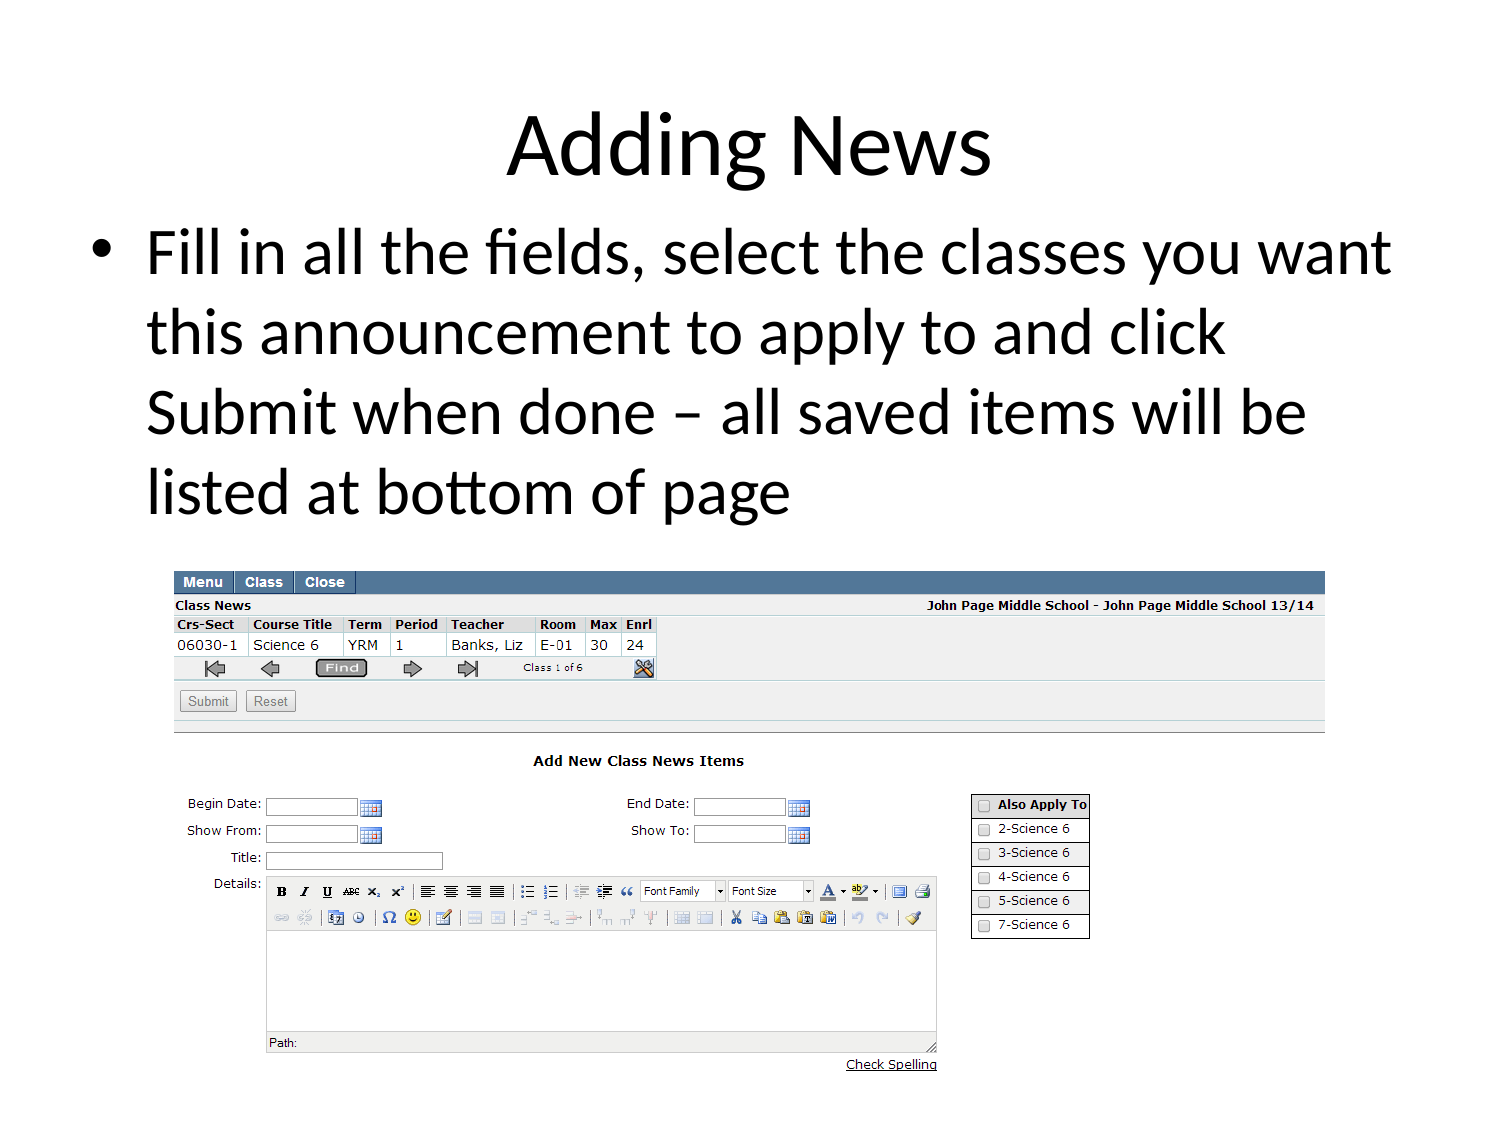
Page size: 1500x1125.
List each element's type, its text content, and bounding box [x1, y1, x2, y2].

picture [174, 571, 1326, 1106]
list Fill in all the fields, select the classes you want this announcement to apply to and click Submit when done – all saved items will be listed at bottom of page [75, 200, 1425, 588]
title Adding News [75, 45, 1425, 200]
